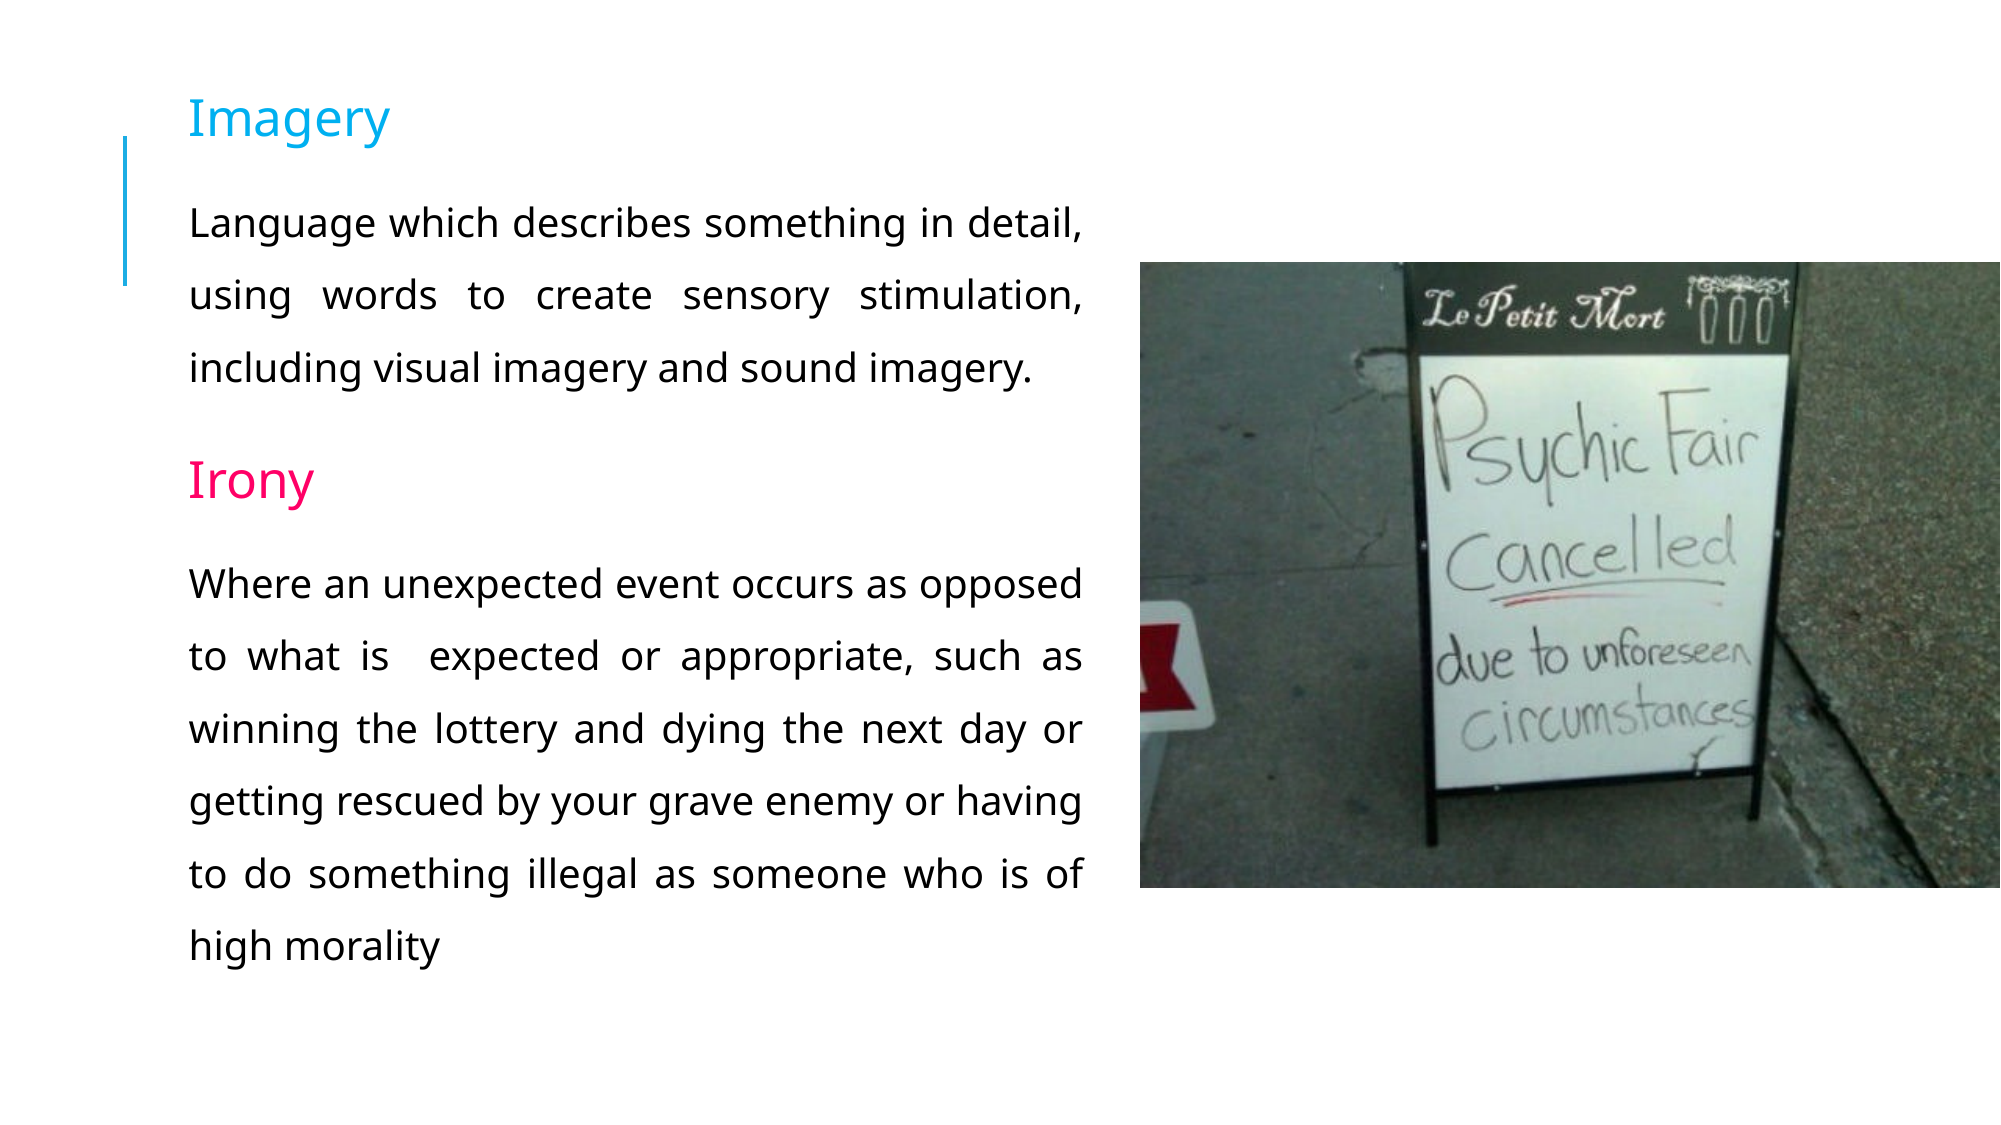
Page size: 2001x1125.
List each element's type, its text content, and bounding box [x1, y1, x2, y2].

list Imagery Language which describes something in detail, using words to create sensory stimulation, including visual imagery and sound imagery. Irony Where an unexpected event occurs as opposed to what is expected or appropriate, such as winning the lottery and dying the next day or getting rescued by your grave enemy or having to do something illegal as someone who is of high morality [168, 84, 1092, 1035]
picture [1140, 262, 2000, 889]
